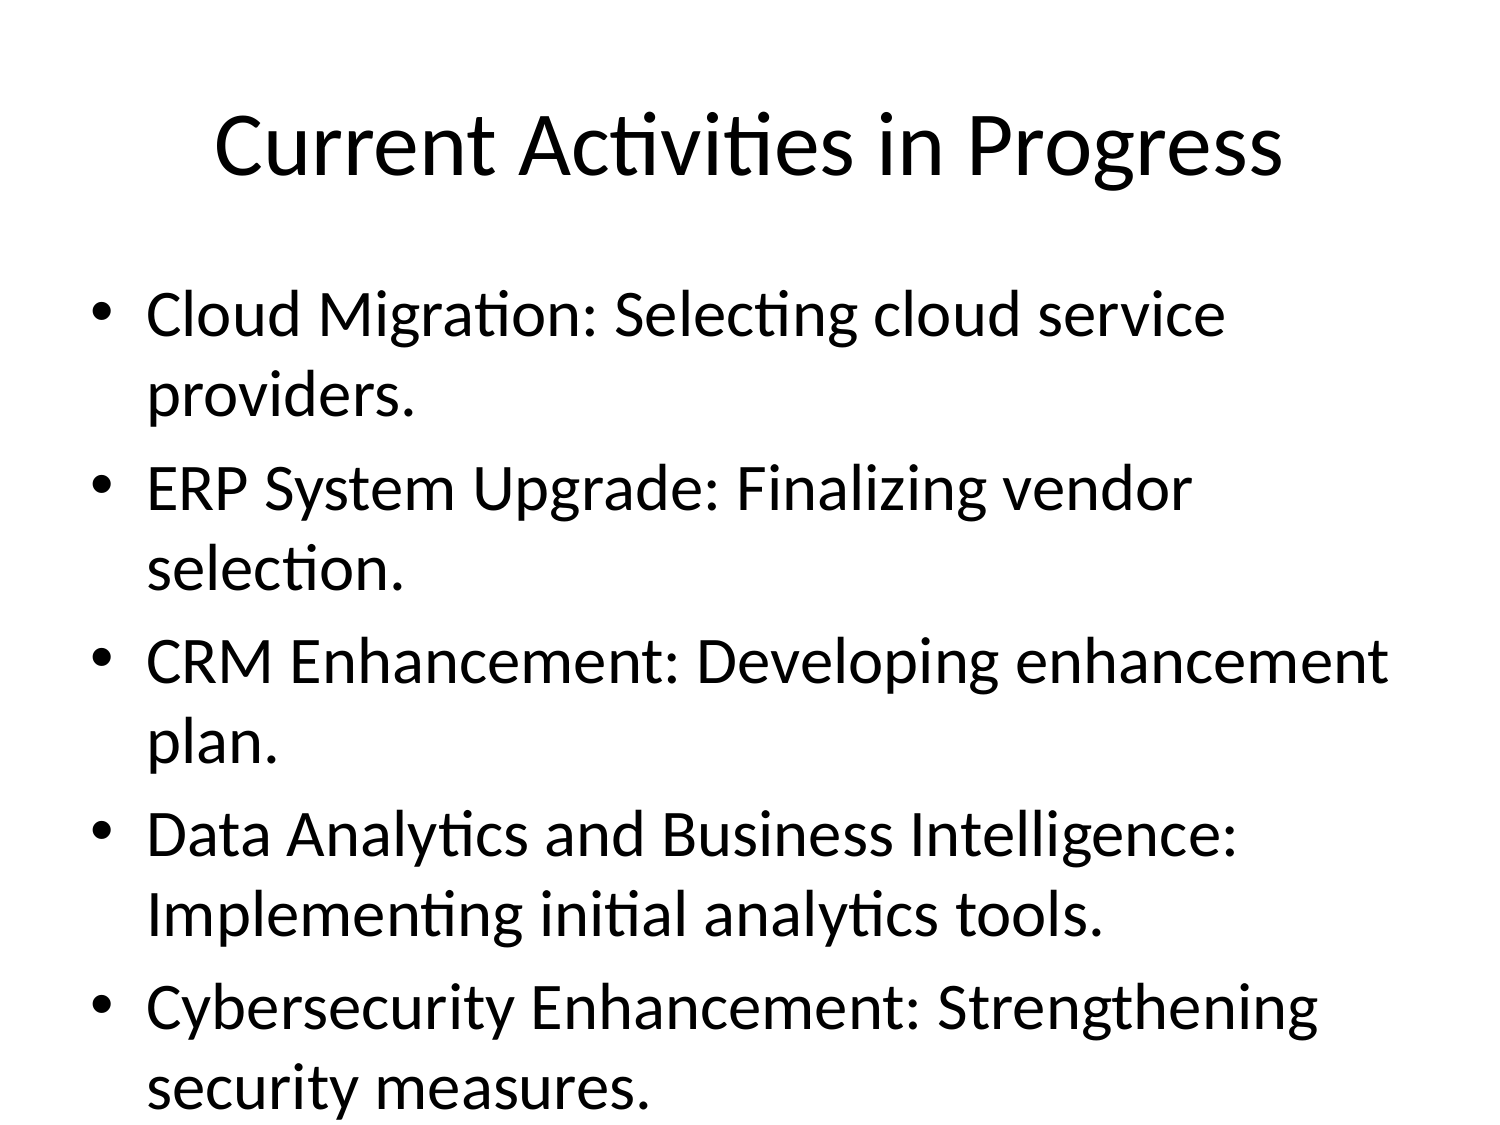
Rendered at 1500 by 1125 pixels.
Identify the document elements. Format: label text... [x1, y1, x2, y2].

title Current Activities in Progress [75, 45, 1425, 233]
list Cloud Migration: Selecting cloud service providers. ERP System Upgrade: Finalizing vendor selection. CRM Enhancement: Developing enhancement plan. Data Analytics and Business Intelligence: Implementing initial analytics tools. Cybersecurity Enhancement: Strengthening security measures. Digital Workplace Transformation: Implementing collaboration tools. [75, 262, 1425, 1005]
